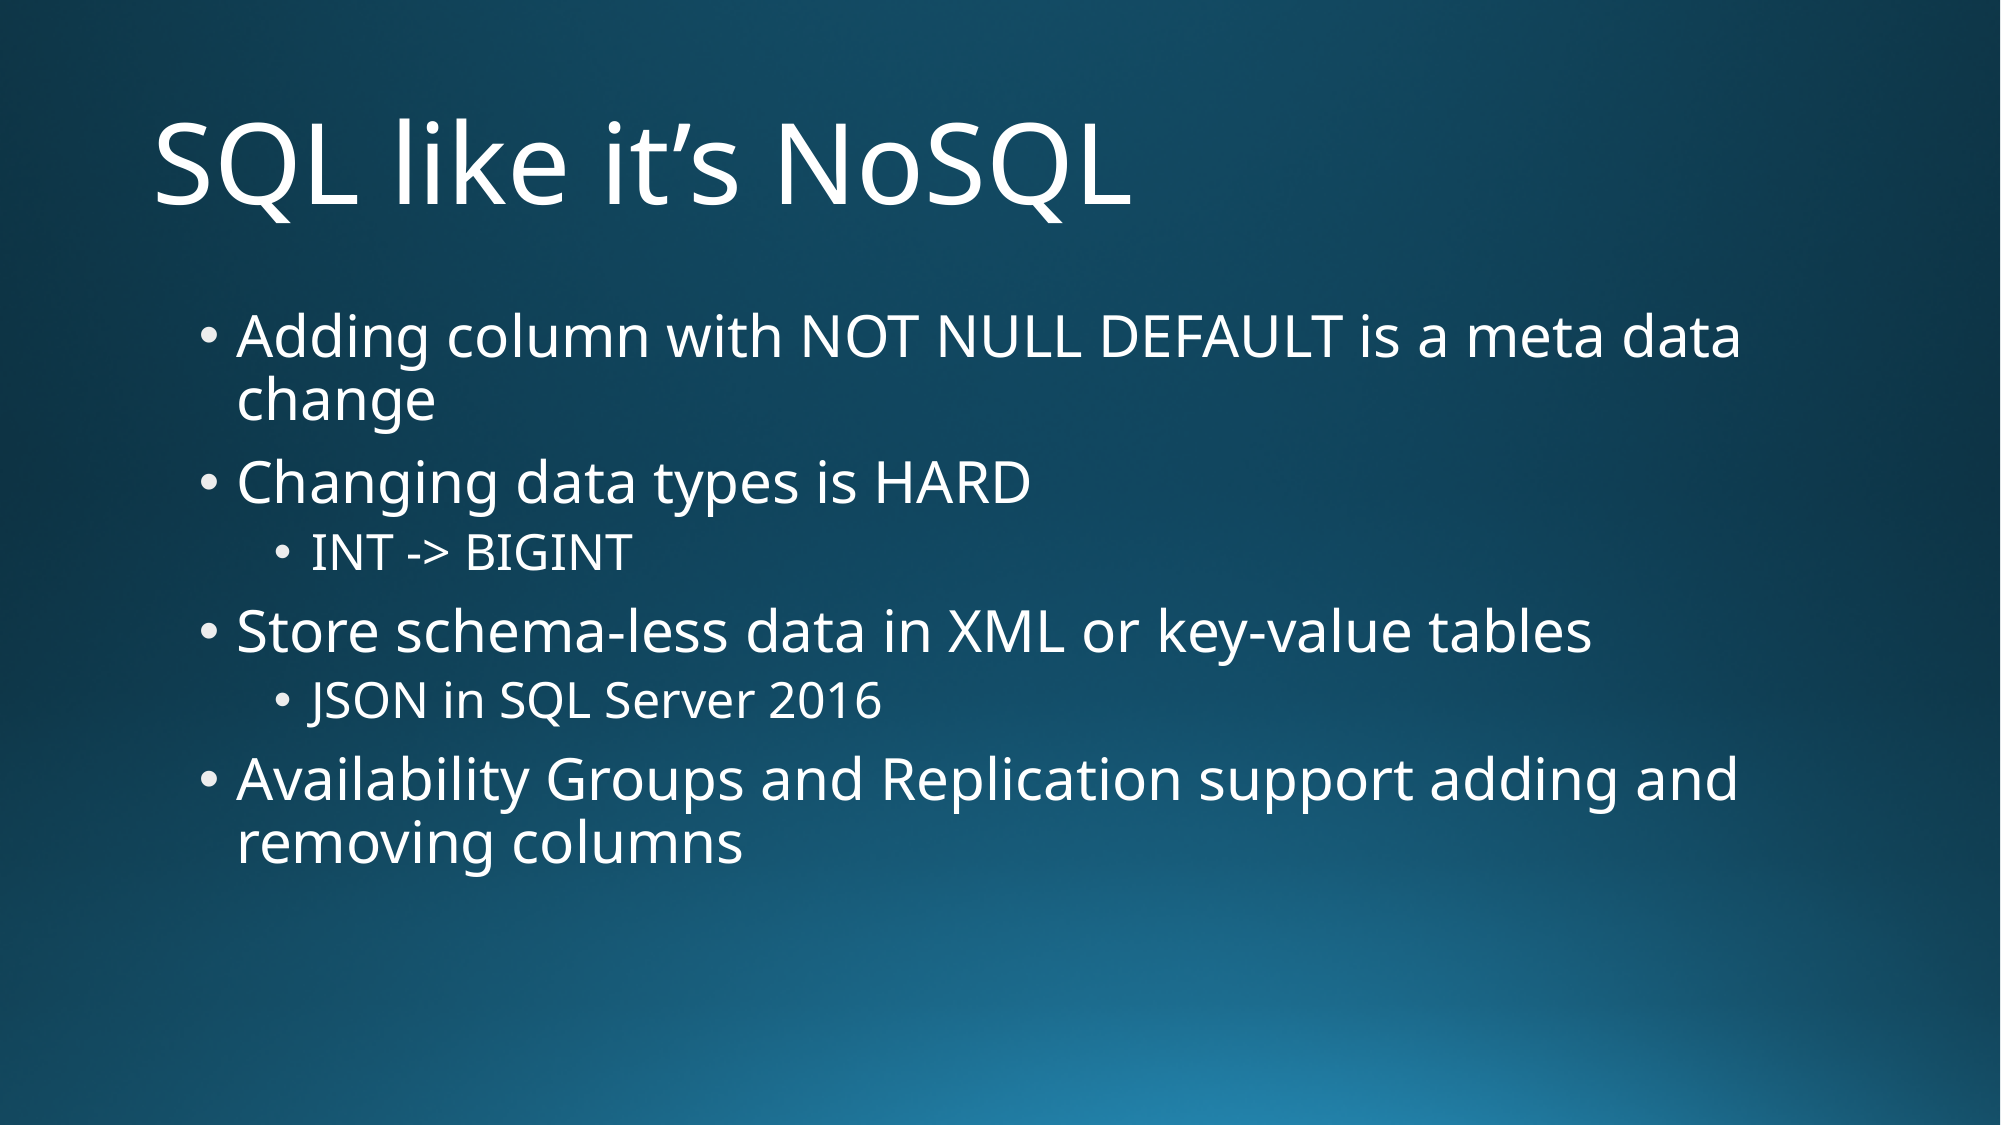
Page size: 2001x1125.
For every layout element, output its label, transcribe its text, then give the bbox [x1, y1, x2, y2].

list Adding column with NOT NULL DEFAULT is a meta data change Changing data types is HARD INT -> BIGINT Store schema-less data in XML or key-value tables JSON in SQL Server 2016 Availability Groups and Replication support adding and removing columns [183, 299, 1863, 1014]
title SQL like it’s NoSQL [137, 59, 1863, 278]
picture [0, 0, 2001, 1125]
